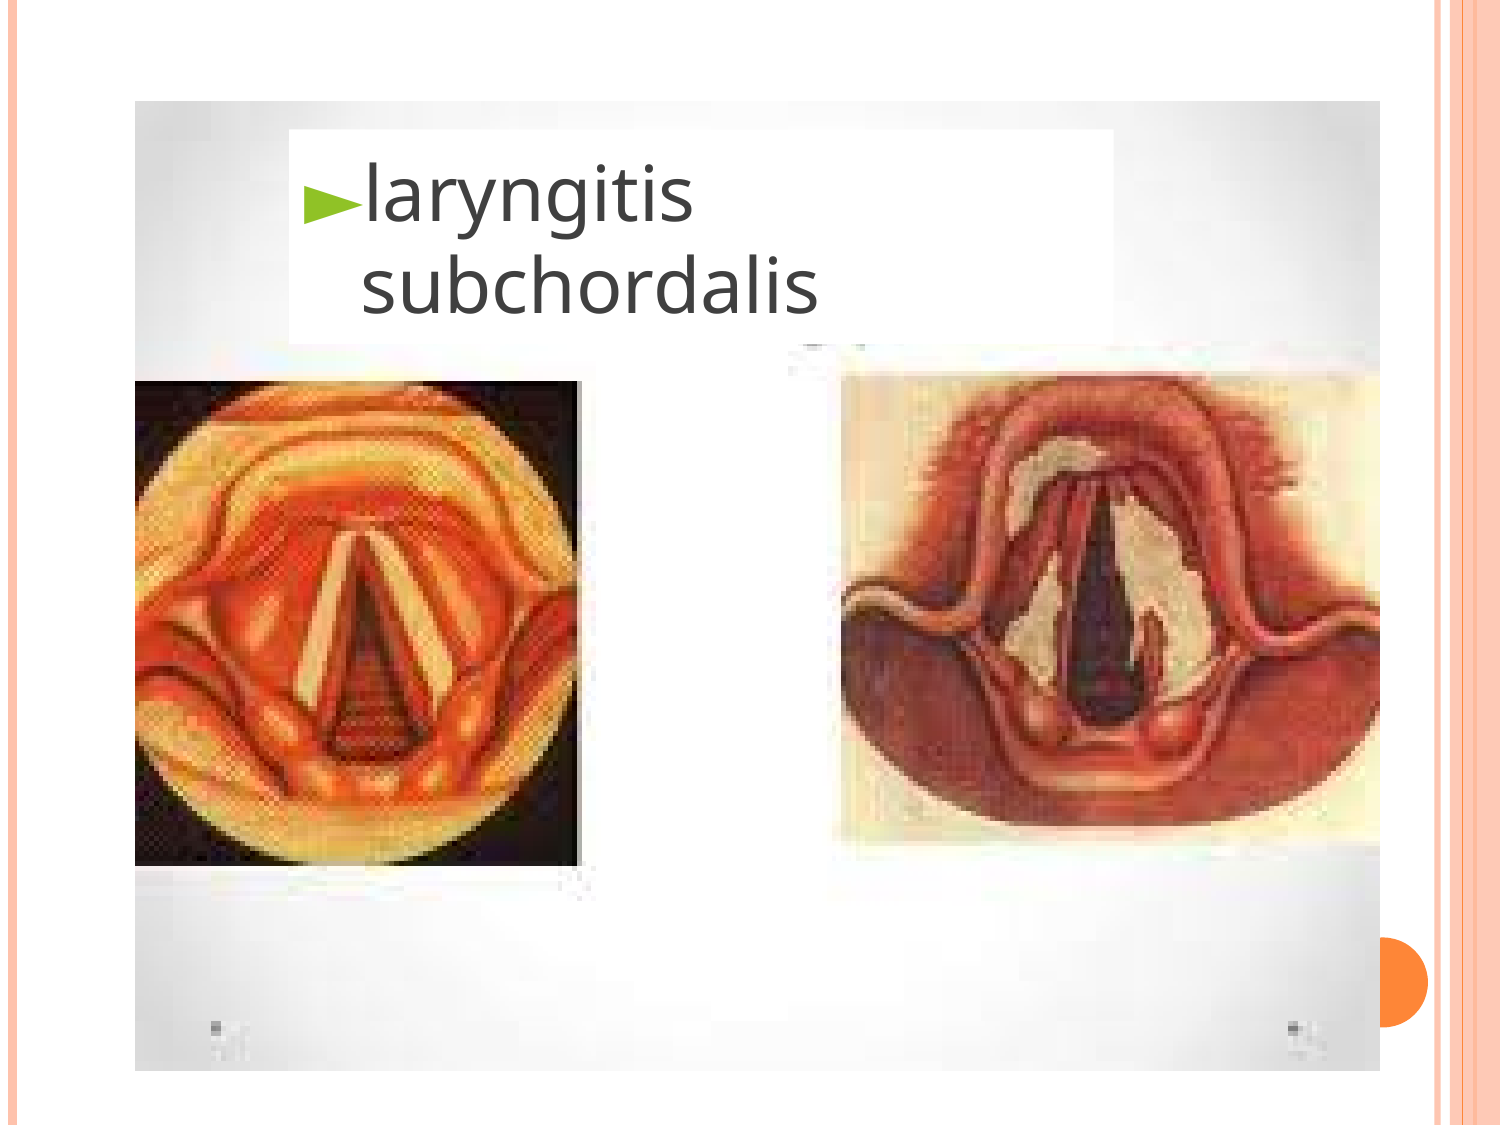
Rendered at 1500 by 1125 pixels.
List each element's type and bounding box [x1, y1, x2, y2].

picture [135, 101, 1380, 1071]
